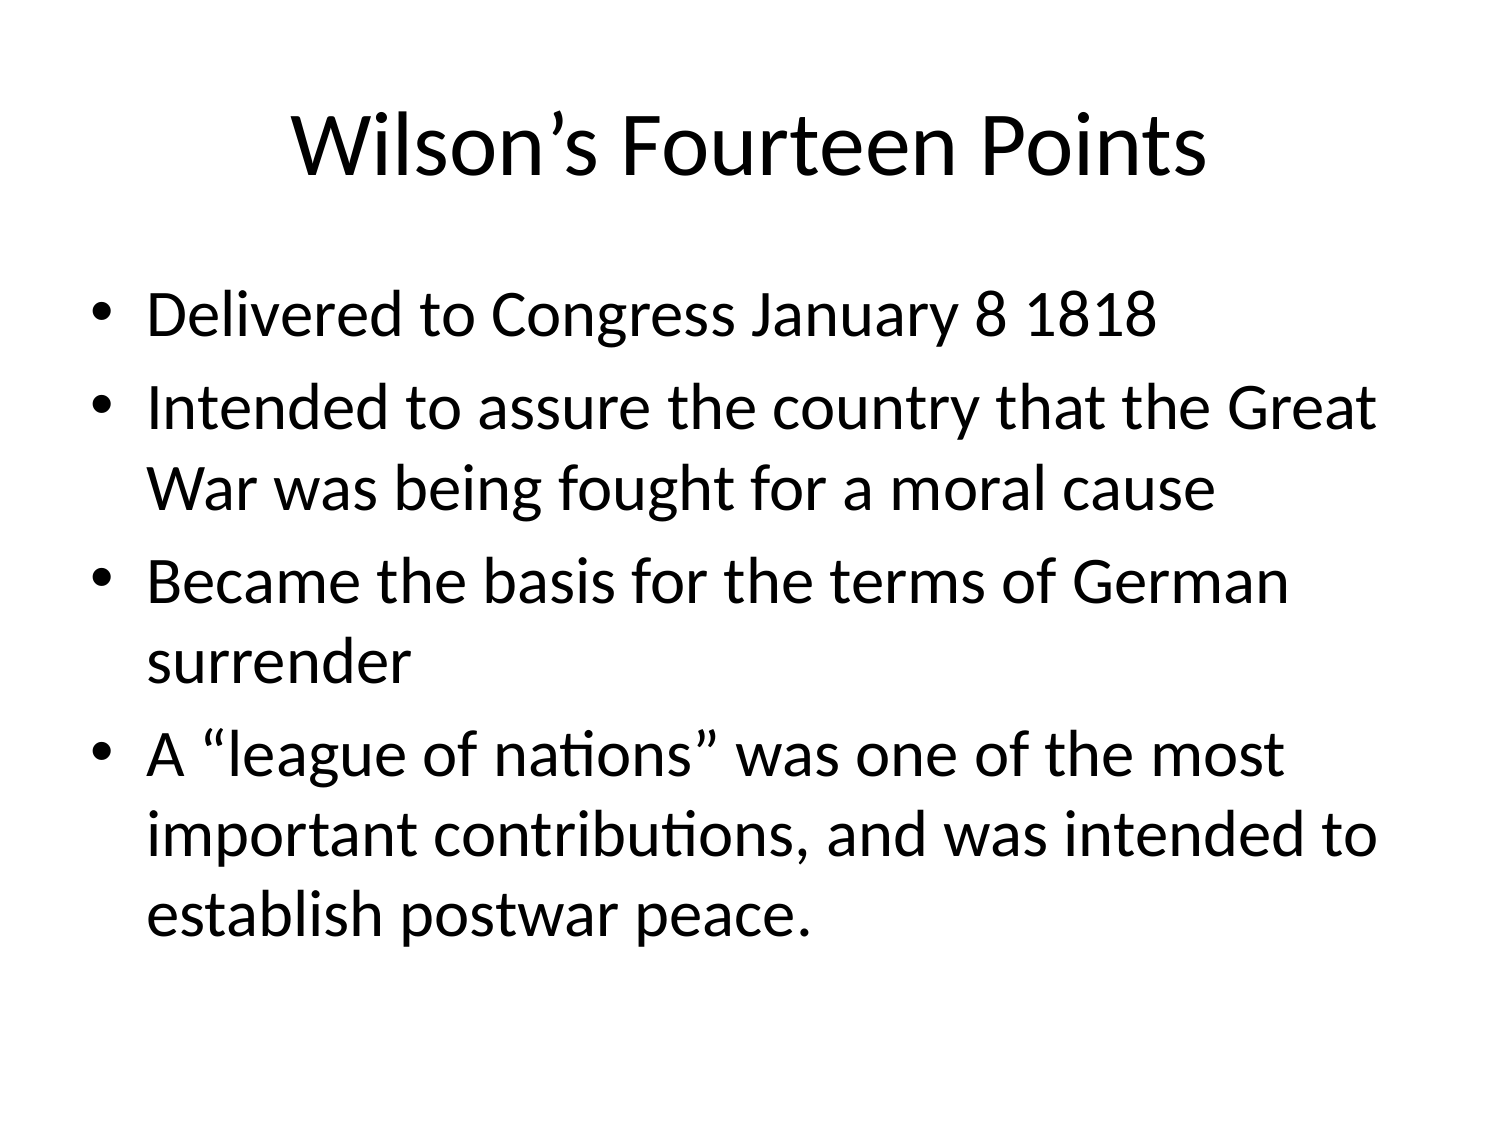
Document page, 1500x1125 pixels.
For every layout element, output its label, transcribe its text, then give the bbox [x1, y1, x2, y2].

list Delivered to Congress January 8 1818 Intended to assure the country that the Great War was being fought for a moral cause Became the basis for the terms of German surrender A “league of nations” was one of the most important contributions, and was intended to establish postwar peace. [75, 262, 1425, 1005]
title Wilson’s Fourteen Points [75, 45, 1425, 233]
